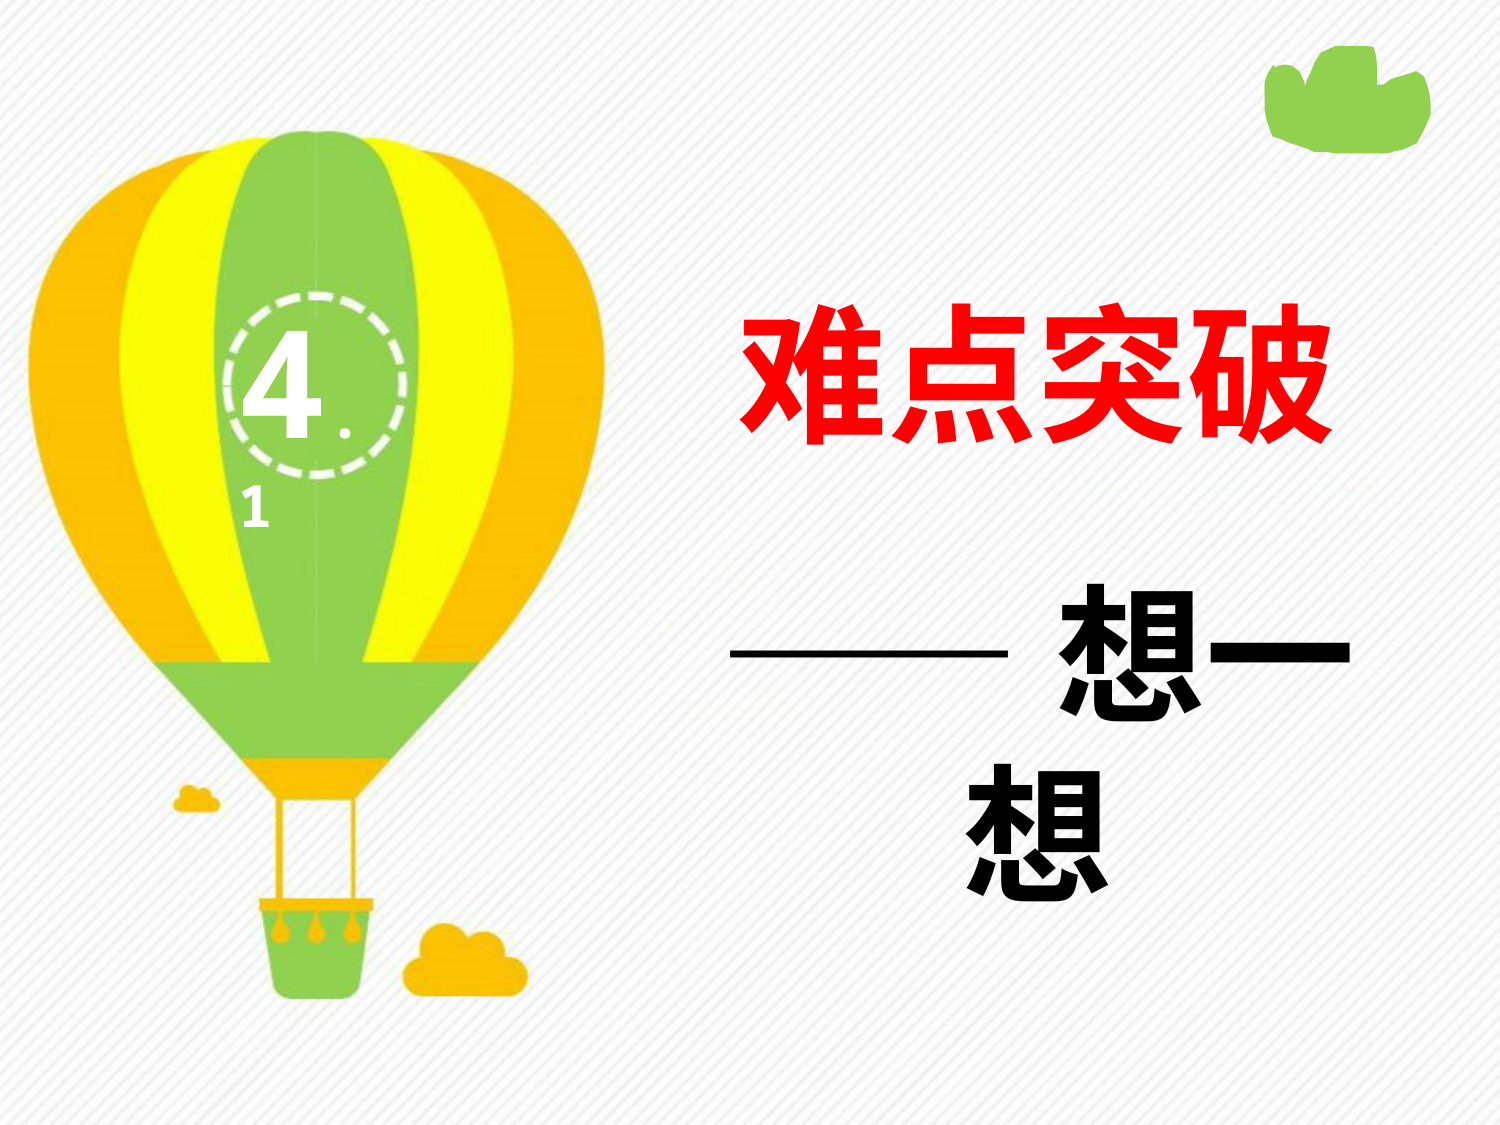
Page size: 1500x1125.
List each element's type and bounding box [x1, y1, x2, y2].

text_box [1265, 46, 1430, 153]
picture [0, 0, 1500, 1125]
